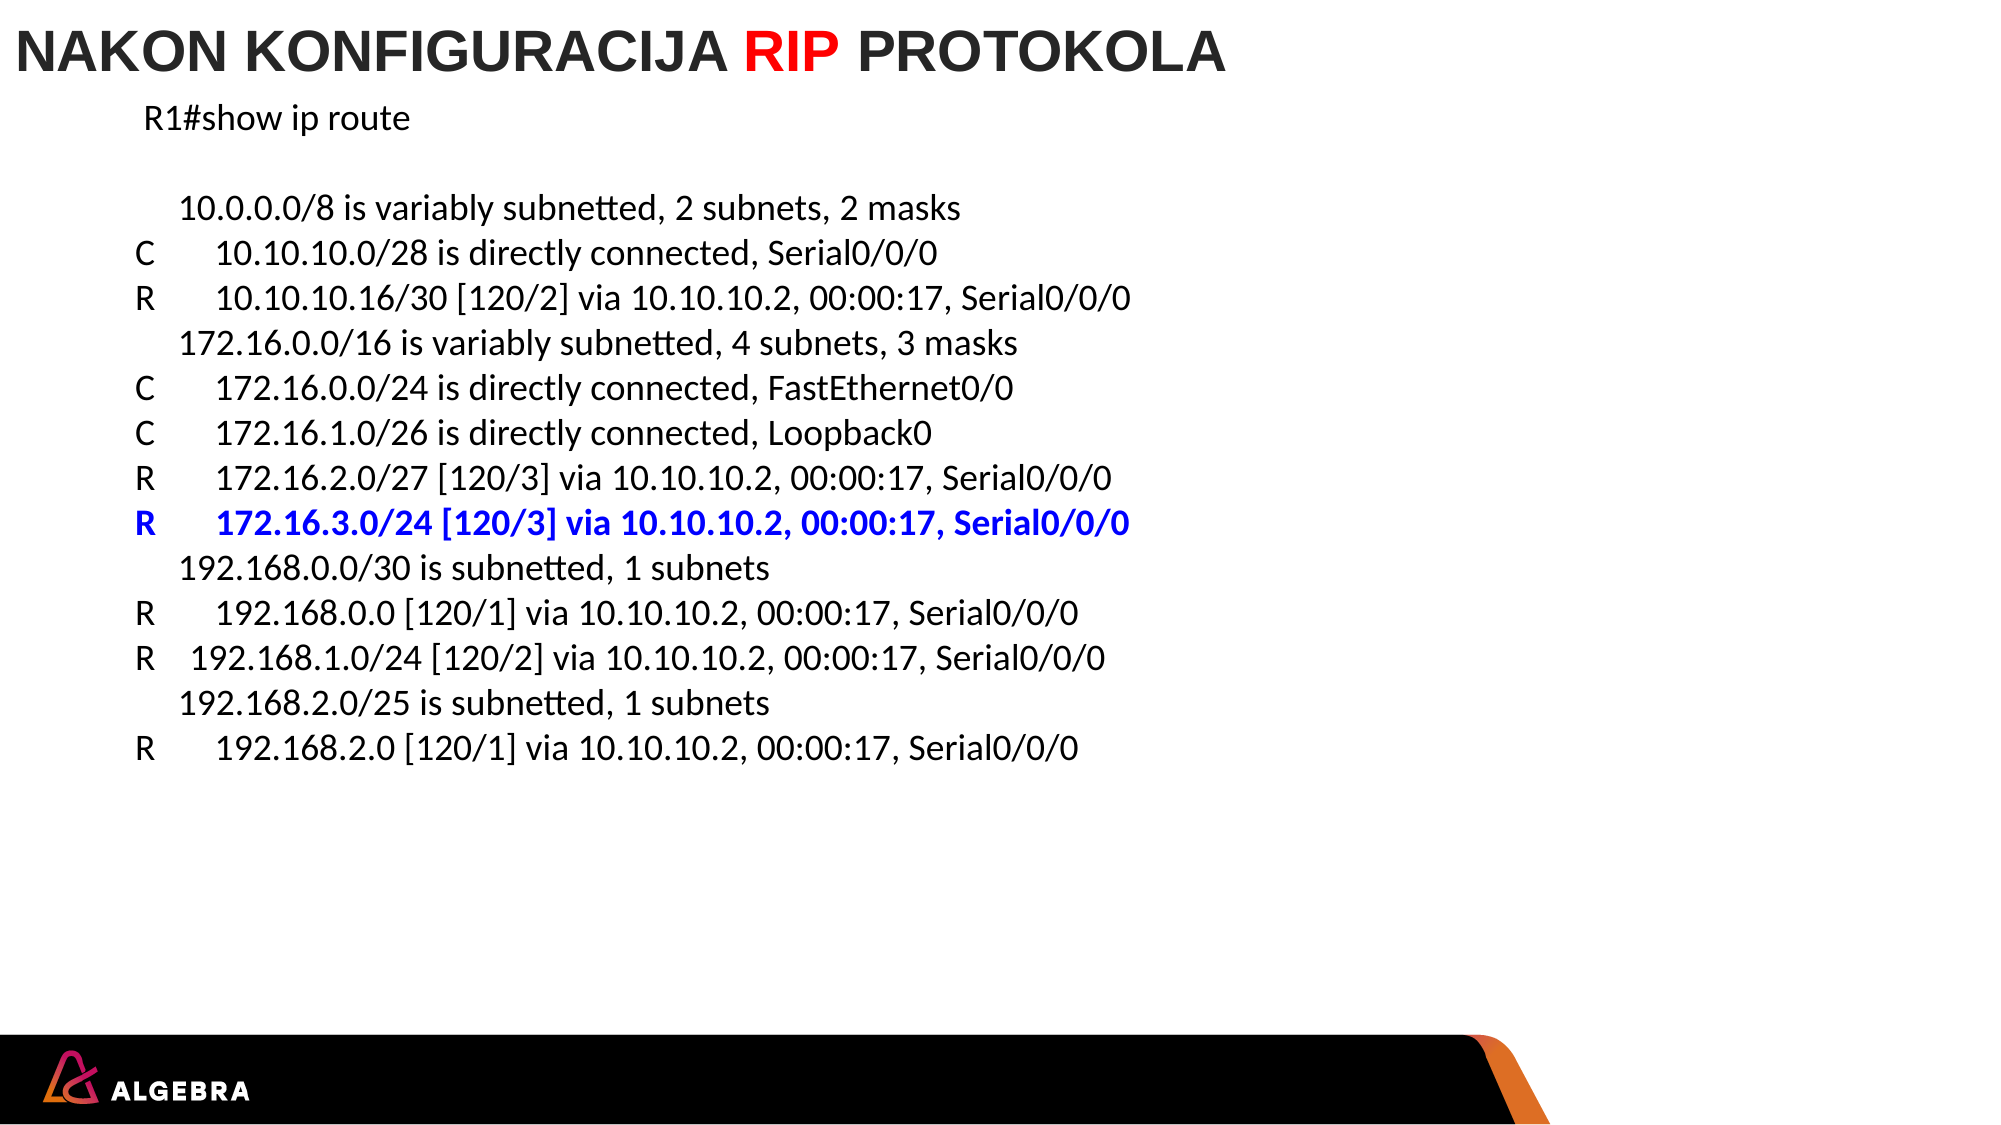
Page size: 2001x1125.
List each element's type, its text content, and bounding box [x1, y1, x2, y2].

title NAKON KONFIGURACIJA RIP PROTOKOLA [0, 0, 1500, 107]
text_box R1#show ip route 10.0.0.0/8 is variably subnetted, 2 subnets, 2 masks C 10.10.10.0/28 is directly connected, Serial0/0/0 R 10.10.10.16/30 [120/2] via 10.10.10.2, 00:00:17, Serial0/0/0 172.16.0.0/16 is variably subnetted, 4 subnets, 3 masks C 172.16.0.0/24 is directly connected, FastEthernet0/0 C 172.16.1.0/26 is directly connected, Loopback0 R 172.16.2.0/27 [120/3] via 10.10.10.2, 00:00:17, Serial0/0/0 R 172.16.3.0/24 [120/3] via 10.10.10.2, 00:00:17, Serial0/0/0 192.168.0.0/30 is subnetted, 1 subnets R 192.168.0.0 [120/1] via 10.10.10.2, 00:00:17, Serial0/0/0 R 192.168.1.0/24 [120/2] via 10.10.10.2, 00:00:17, Serial0/0/0 192.168.2.0/25 is subnetted, 1 subnets R 192.168.2.0 [120/1] via 10.10.10.2, 00:00:17, Serial0/0/0 [120, 85, 1578, 776]
picture [0, 1034, 1733, 1125]
